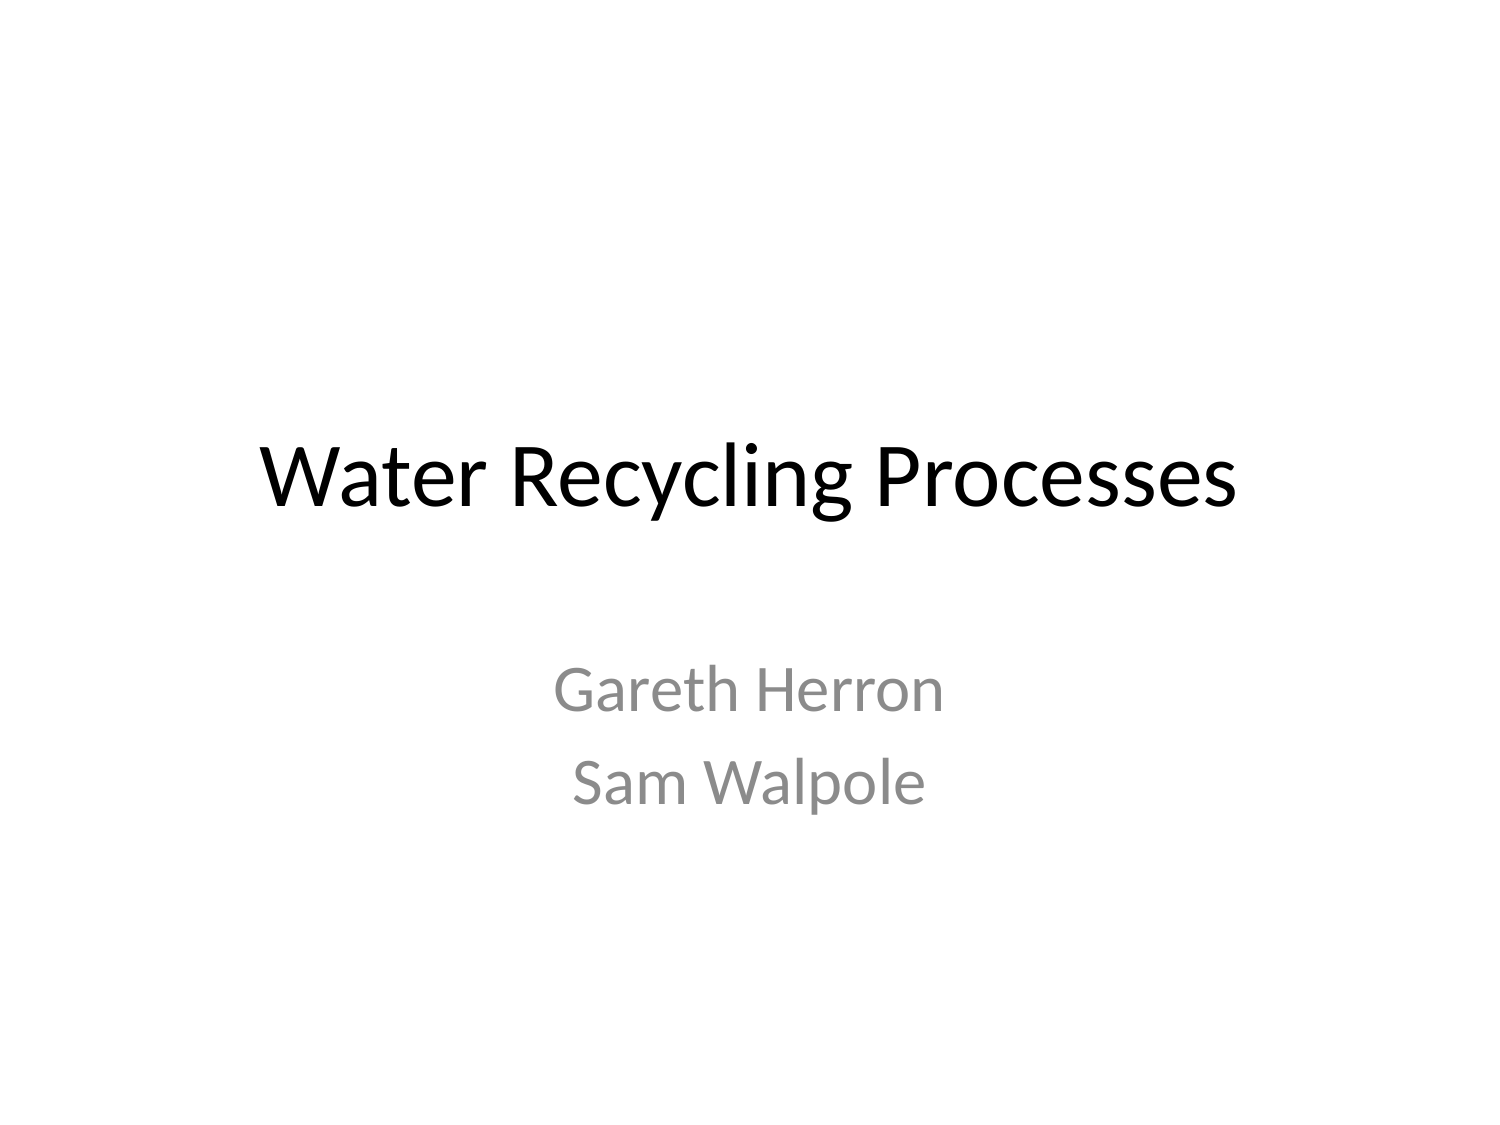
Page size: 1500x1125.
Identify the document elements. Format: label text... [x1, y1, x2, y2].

subtitle Gareth Herron Sam Walpole [225, 637, 1275, 925]
title Water Recycling Processes [112, 349, 1388, 591]
